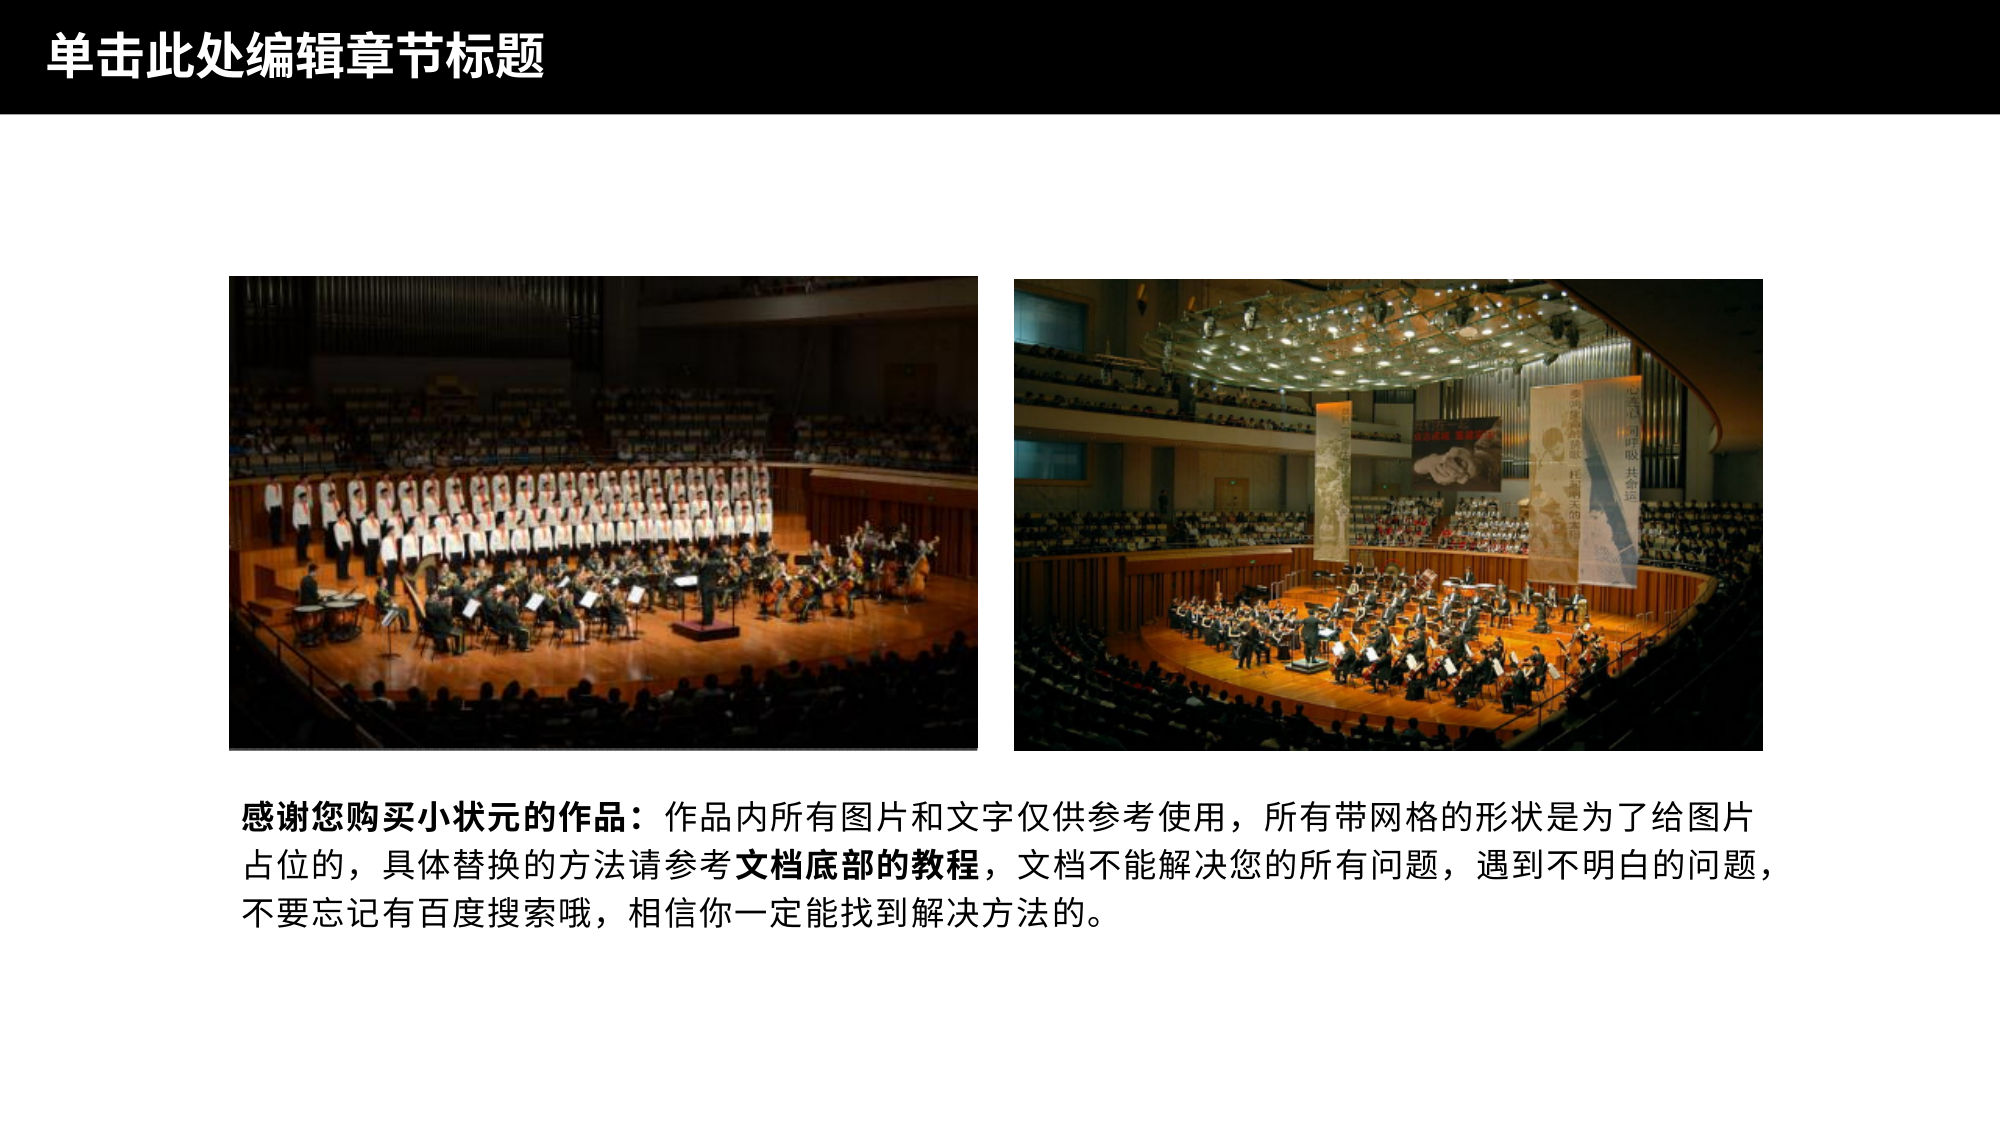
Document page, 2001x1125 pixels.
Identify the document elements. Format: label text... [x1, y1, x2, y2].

picture [1014, 279, 1763, 751]
picture [229, 276, 978, 748]
text_box 请插入图片 （见教程） [228, 280, 978, 752]
text_box 单击此处编辑章节标题 [30, 17, 588, 93]
text_box 感谢您购买小状元的作品：作品内所有图片和文字仅供参考使用，所有带网格的形状是为了给图片占位的，具体替换的方法请参考文档底部的教程，文档不能解决您的所有问题，遇到不明白的问题，不要忘记有百度搜索哦，相信你一定能找到解决方法的。 [229, 781, 1800, 940]
